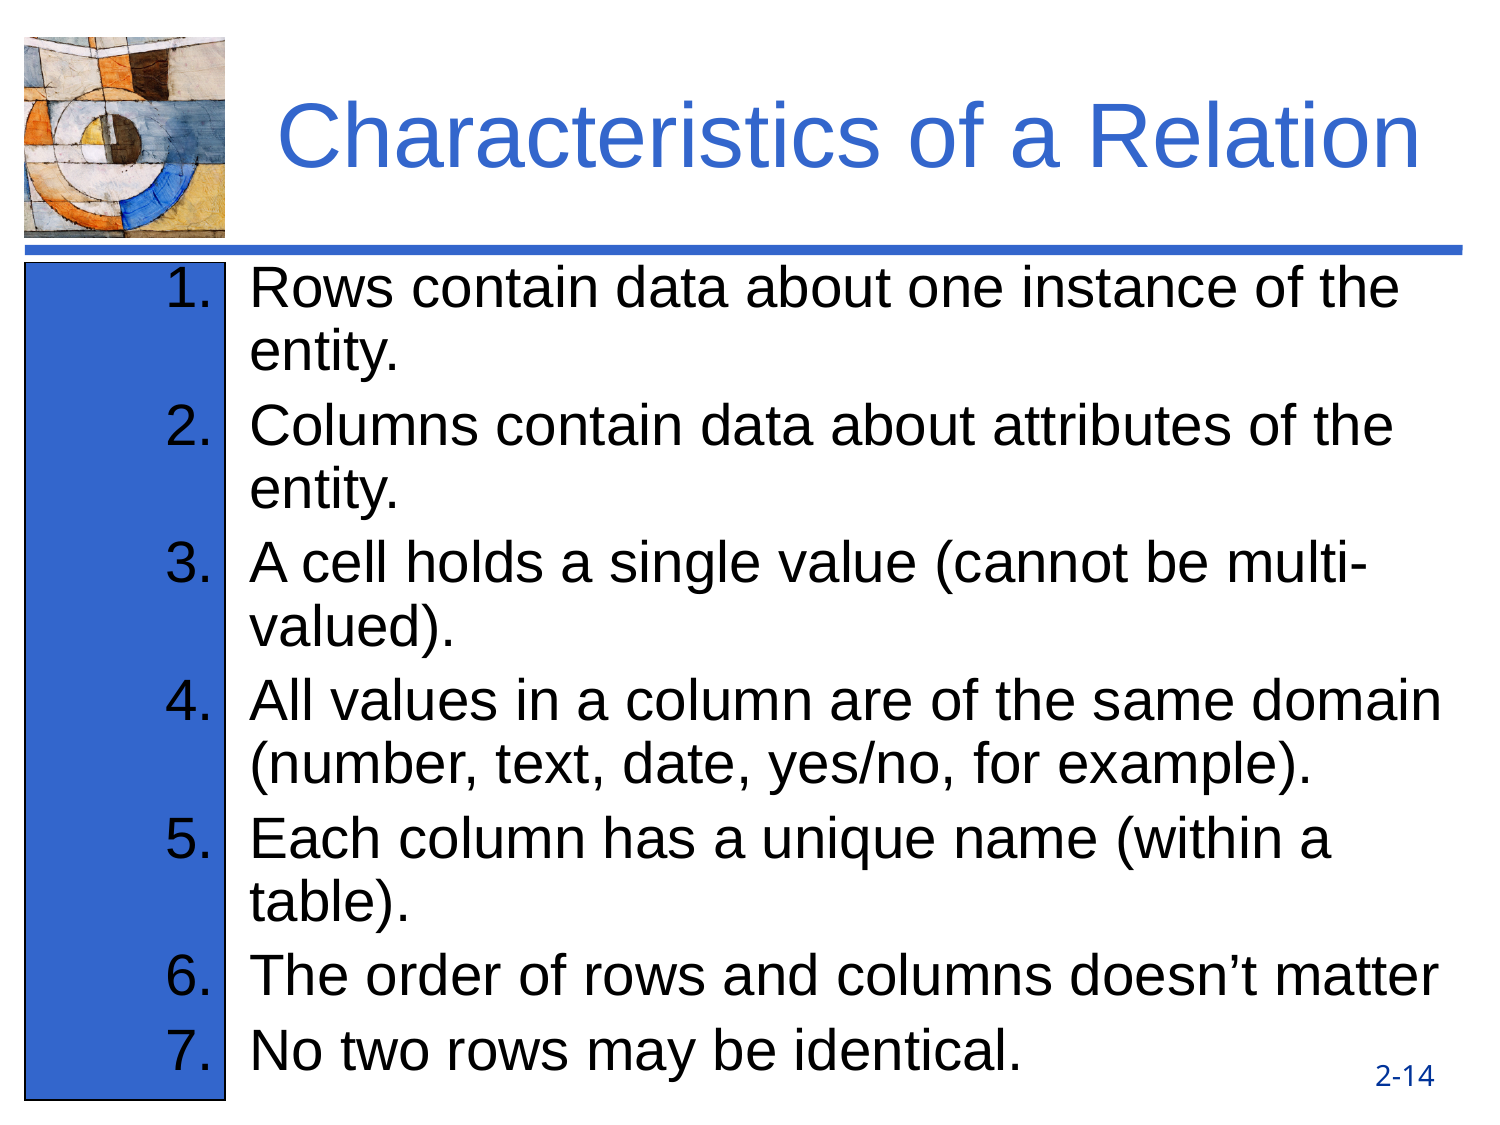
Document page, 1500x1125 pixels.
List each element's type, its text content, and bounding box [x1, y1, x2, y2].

picture [24, 37, 225, 238]
list Rows contain data about one instance of the entity. Columns contain data about attributes of the entity. A cell holds a single value (cannot be multi-valued). All values in a column are of the same domain (number, text, date, yes/no, for example). Each column has a unique name (within a table). The order of rows and columns doesn’t matter No two rows may be identical. [149, 249, 1476, 999]
slide_number 2-14 [1287, 1049, 1451, 1103]
title Characteristics of a Relation [237, 37, 1463, 226]
